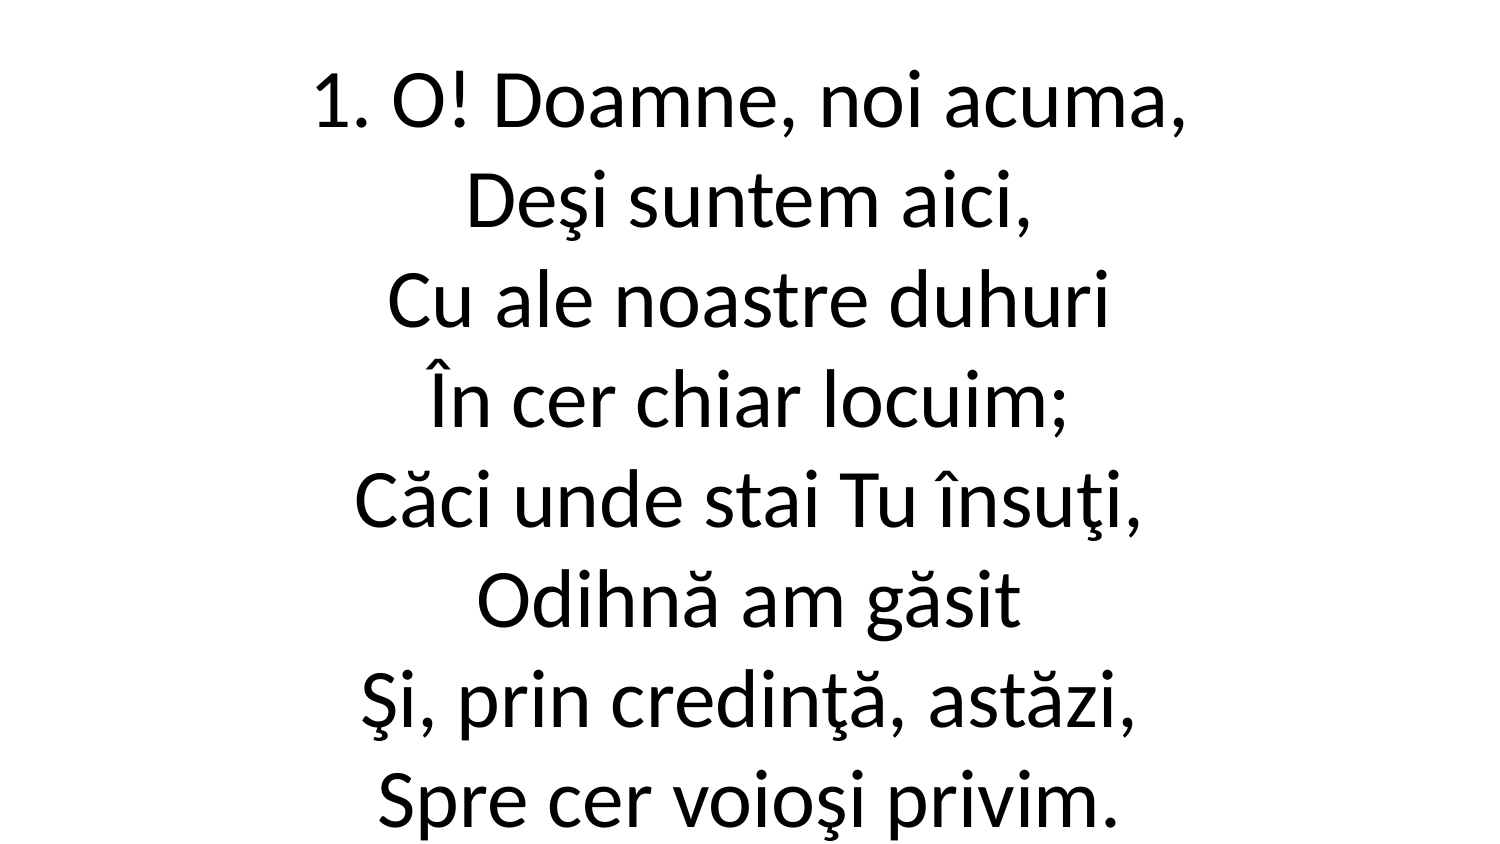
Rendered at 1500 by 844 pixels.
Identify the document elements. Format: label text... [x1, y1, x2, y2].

text_box 1. O! Doamne, noi acuma, Deşi suntem aici, Cu ale noastre duhuri În cer chiar locuim; Căci unde stai Tu însuţi, Odihnă am găsit Şi, prin credinţă, astăzi, Spre cer voioşi privim. [294, 0, 1206, 844]
